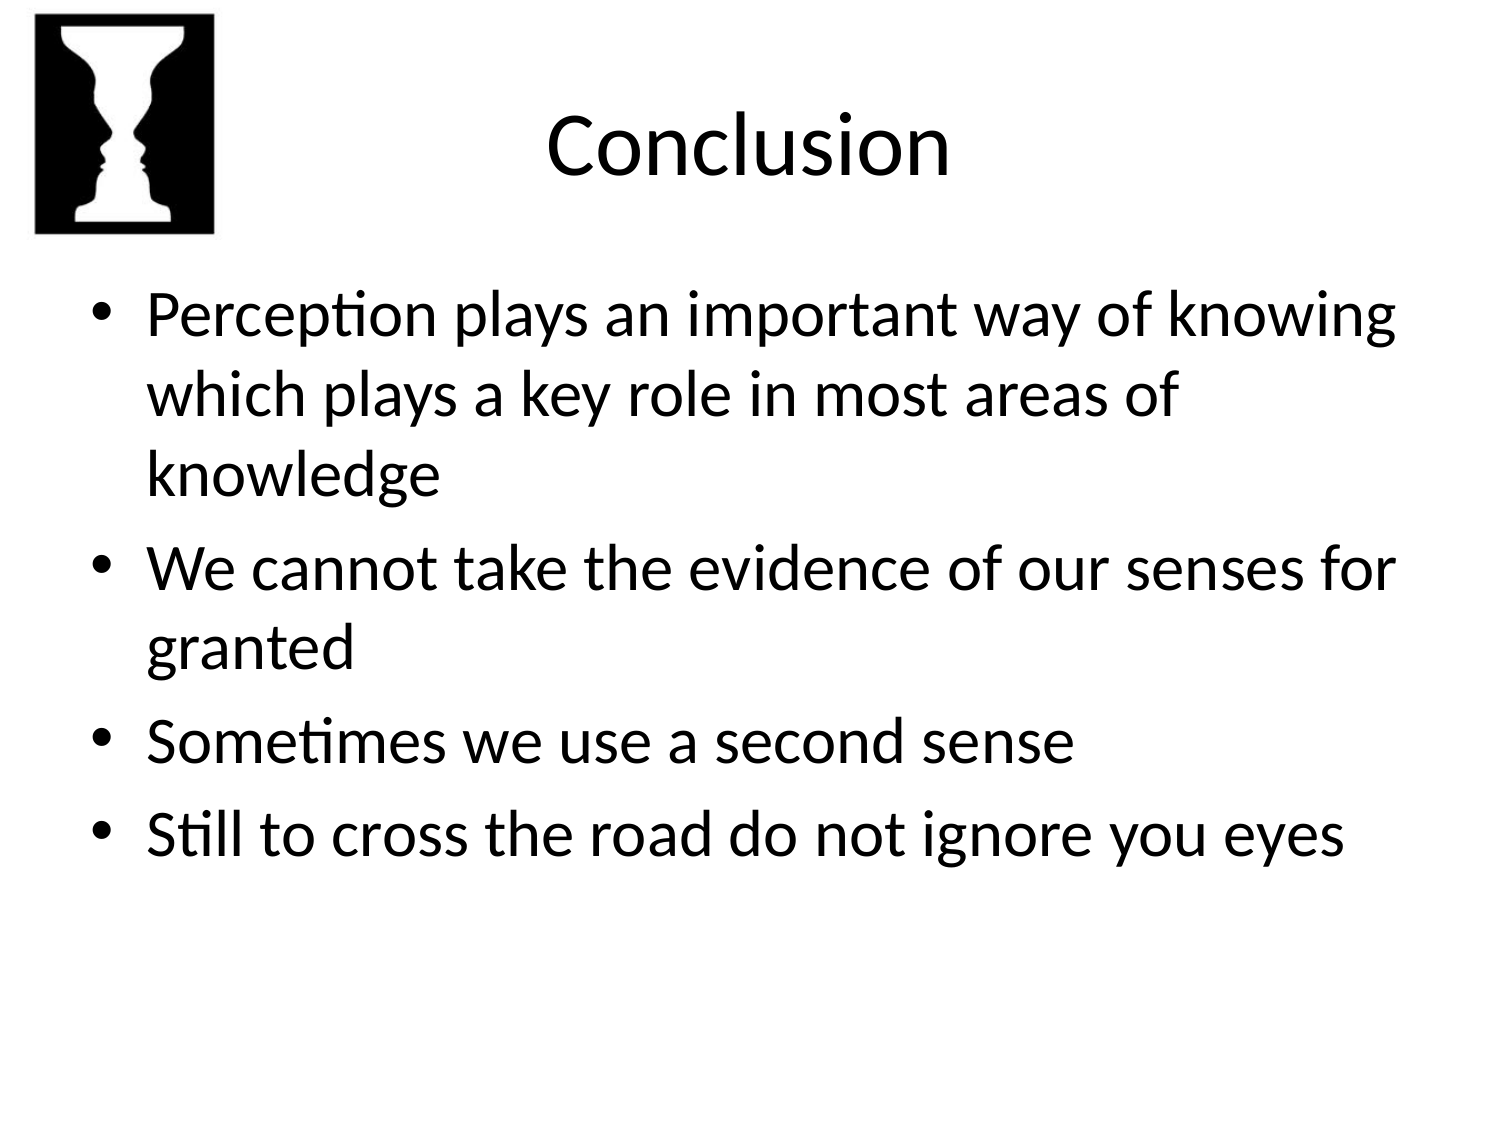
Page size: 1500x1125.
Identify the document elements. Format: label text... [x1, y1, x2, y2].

picture [0, 0, 250, 250]
list Perception plays an important way of knowing which plays a key role in most areas of knowledge We cannot take the evidence of our senses for granted Sometimes we use a second sense Still to cross the road do not ignore you eyes [75, 262, 1425, 1005]
title Conclusion [75, 45, 1425, 233]
